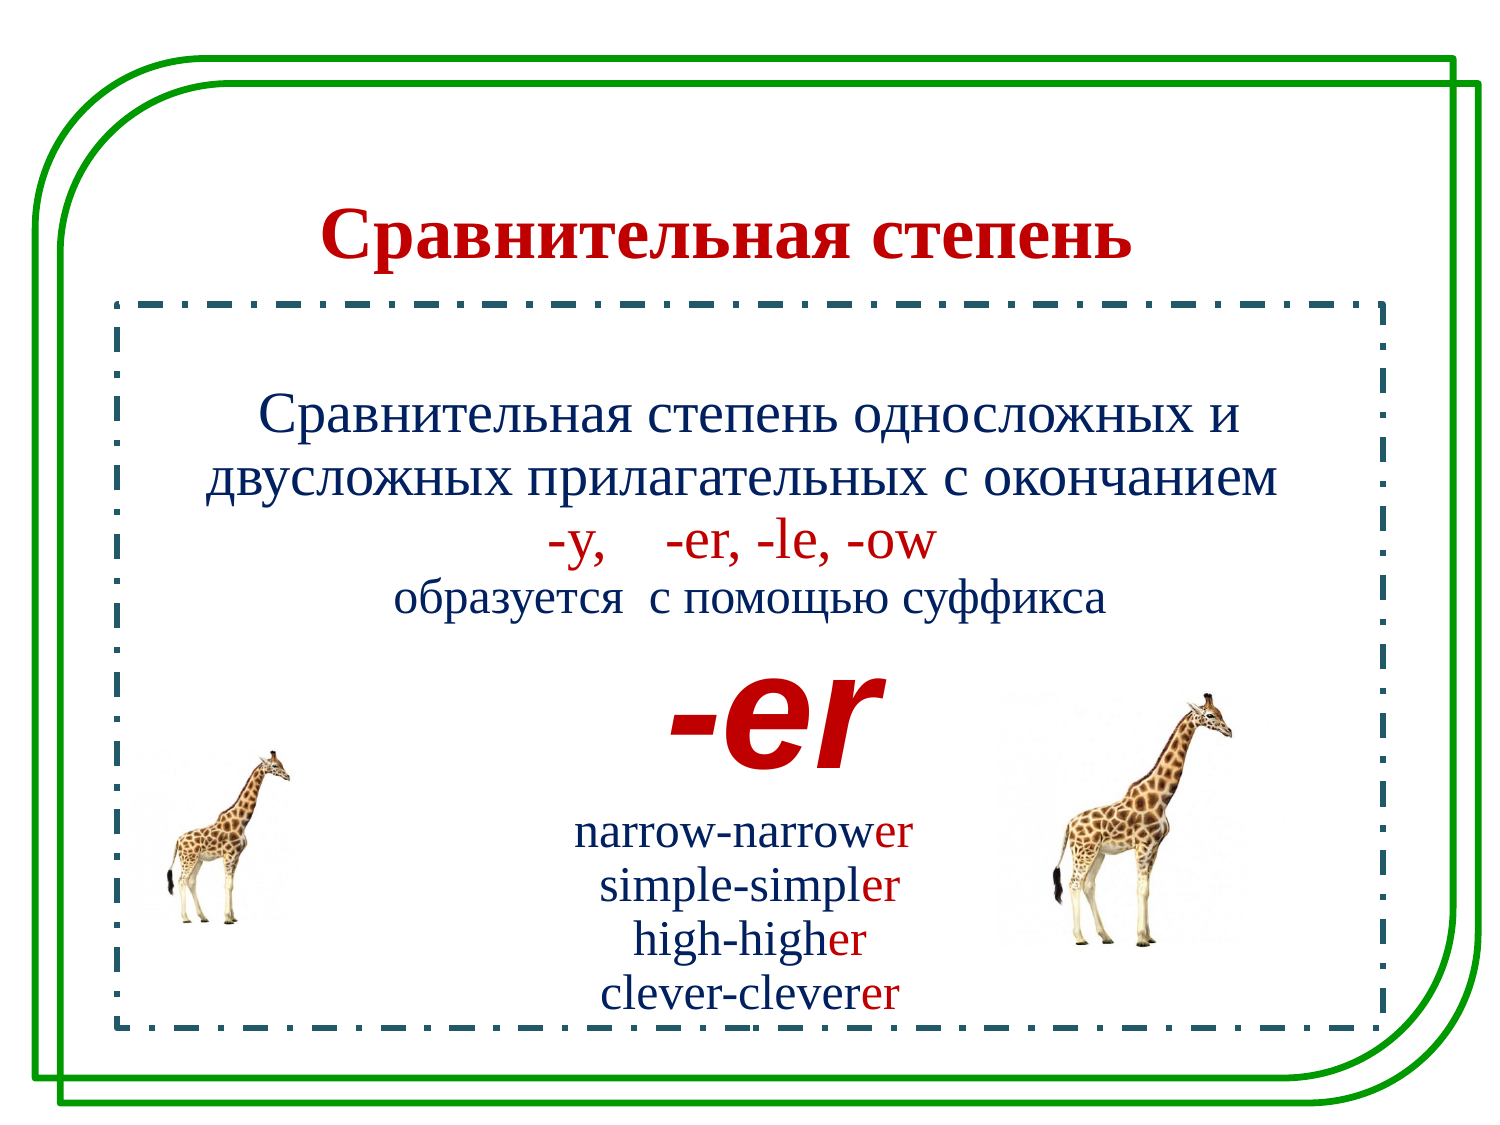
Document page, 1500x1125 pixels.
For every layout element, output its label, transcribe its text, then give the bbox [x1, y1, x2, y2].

text_box Сравнительная степень [304, 175, 1254, 281]
picture [128, 749, 329, 925]
text_box [33, 56, 1456, 1081]
text_box Сравнительная степень односложных и двусложных прилагательных с окончанием -y, -er, -le, -ow образуется с помощью суффикса -er narrow-narrower simple-simpler high-higher clever-cleverer [117, 304, 1383, 1028]
picture [995, 691, 1290, 949]
text_box [58, 81, 1481, 1106]
